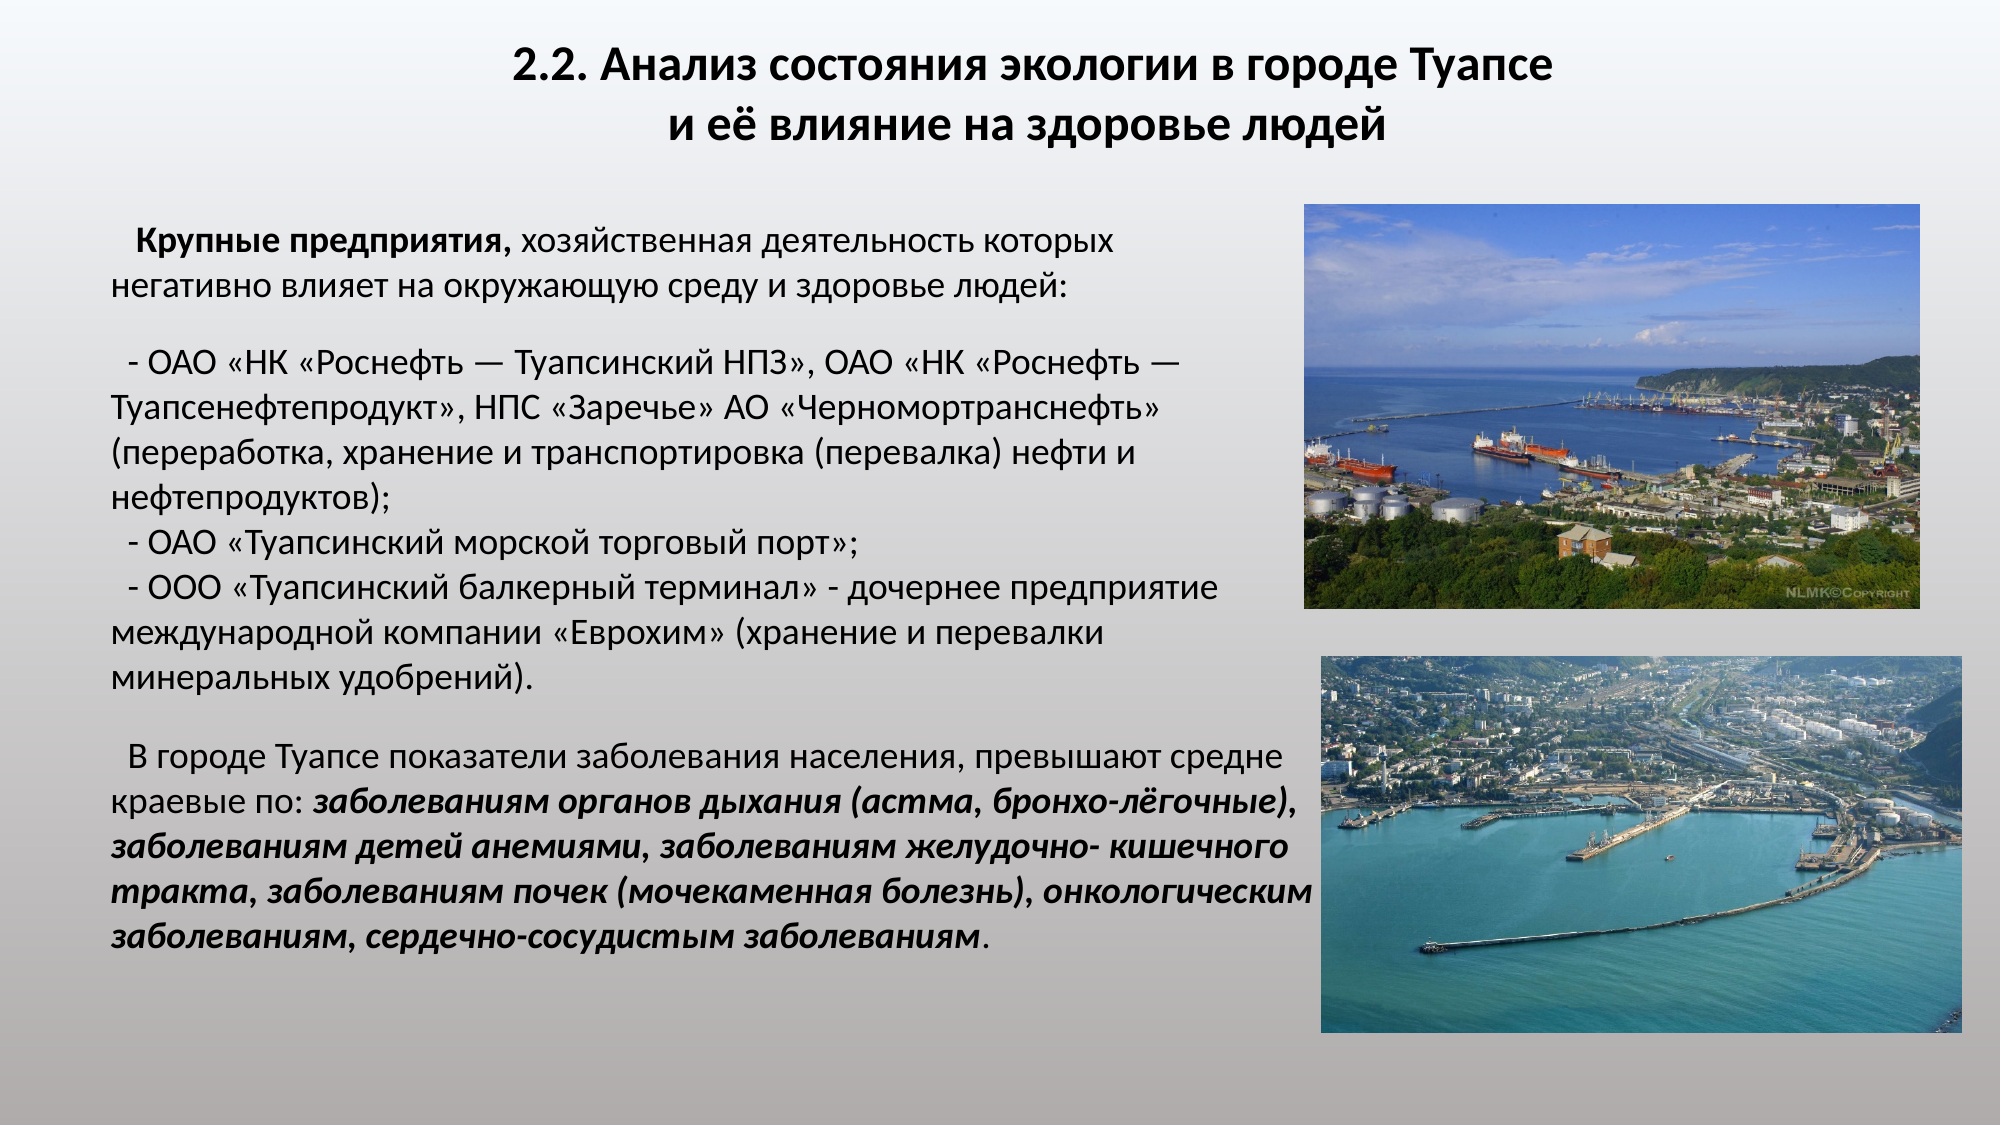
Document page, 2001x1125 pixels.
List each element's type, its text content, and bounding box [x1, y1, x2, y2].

picture [1304, 204, 1920, 609]
text_box В городе Туапсе показатели заболевания населения, превышают средне краевые по: заболеваниям органов дыхания (астма, бронхо-лёгочные), заболеваниям детей анемиями, заболеваниям желудочно- кишечного тракта, заболеваниям почек (мочекаменная болезнь), онкологическим заболеваниям, сердечно-сосудистым заболеваниям. [95, 723, 1321, 964]
text_box Крупные предприятия, хозяйственная деятельность которых негативно влияет на окружающую среду и здоровье людей: [95, 207, 1267, 313]
text_box - ОАО «НК «Роснефть — Туапсинский НПЗ», ОАО «НК «Роснефть — Туапсенефтепродукт», НПС «Заречье» АО «Черномортранснефть» (переработка, хранение и транспортировка (перевалка) нефти и нефтепродуктов); - ОАО «Туапсинский морской торговый порт»; - ООО «Туапсинский балкерный терминал» - дочернее предприятие международной компании «Еврохим» (хранение и перевалки минеральных удобрений). [95, 329, 1267, 704]
picture [1321, 656, 1962, 1033]
text_box 2.2. Анализ состояния экологии в городе Туапсе и её влияние на здоровье людей [481, 22, 1585, 158]
